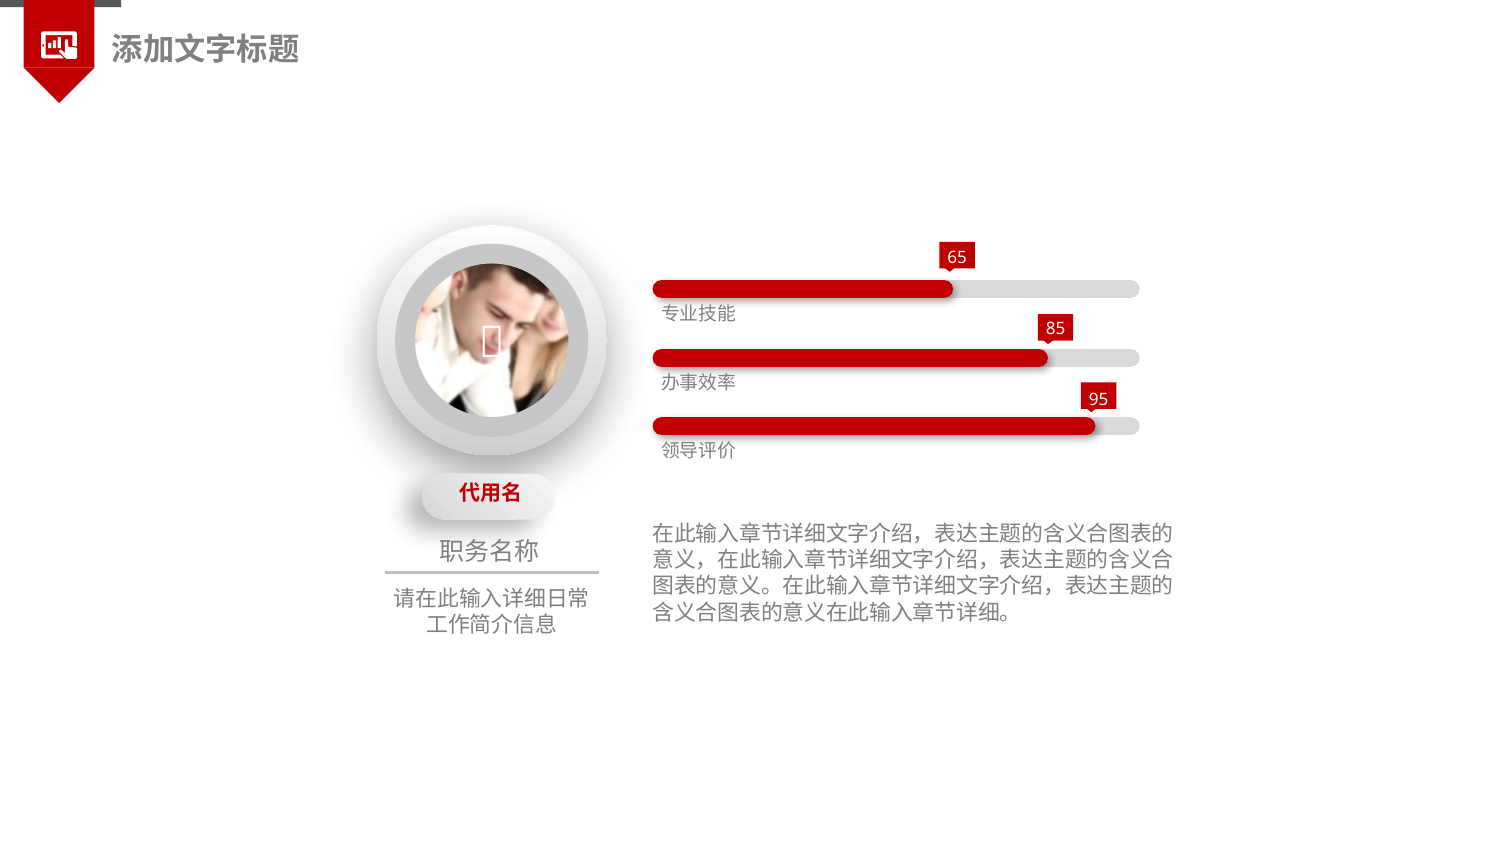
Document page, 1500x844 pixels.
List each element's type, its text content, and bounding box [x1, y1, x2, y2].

text_box 领导评价 [652, 434, 821, 466]
text_box [95, 0, 122, 8]
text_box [1033, 312, 1078, 343]
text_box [376, 225, 607, 456]
text_box [1051, 348, 1141, 368]
text_box 专业技能 [652, 297, 821, 329]
text_box [0, 0, 23, 8]
text_box [651, 416, 1097, 436]
text_box 在此输入章节详细文字介绍，表达主题的含义合图表的意义，在此输入章节详细文字介绍，表达主题的含义合图表的意义。在此输入章节详细文字介绍，表达主题的含义合图表的意义在此输入章节详细。 [652, 519, 1193, 625]
text_box [1095, 416, 1141, 436]
text_box [952, 279, 1141, 299]
text_box [421, 482, 553, 521]
text_box 办事效率 [652, 366, 821, 398]
text_box 添加文字标题 [103, 24, 343, 71]
text_box [651, 348, 1050, 368]
text_box 职务名称 [404, 528, 575, 571]
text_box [1076, 382, 1121, 413]
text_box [23, 0, 95, 104]
text_box 代用名 [426, 475, 556, 509]
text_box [934, 241, 980, 272]
text_box [651, 279, 955, 299]
text_box 请在此输入详细日常工作简介信息 [377, 576, 606, 644]
